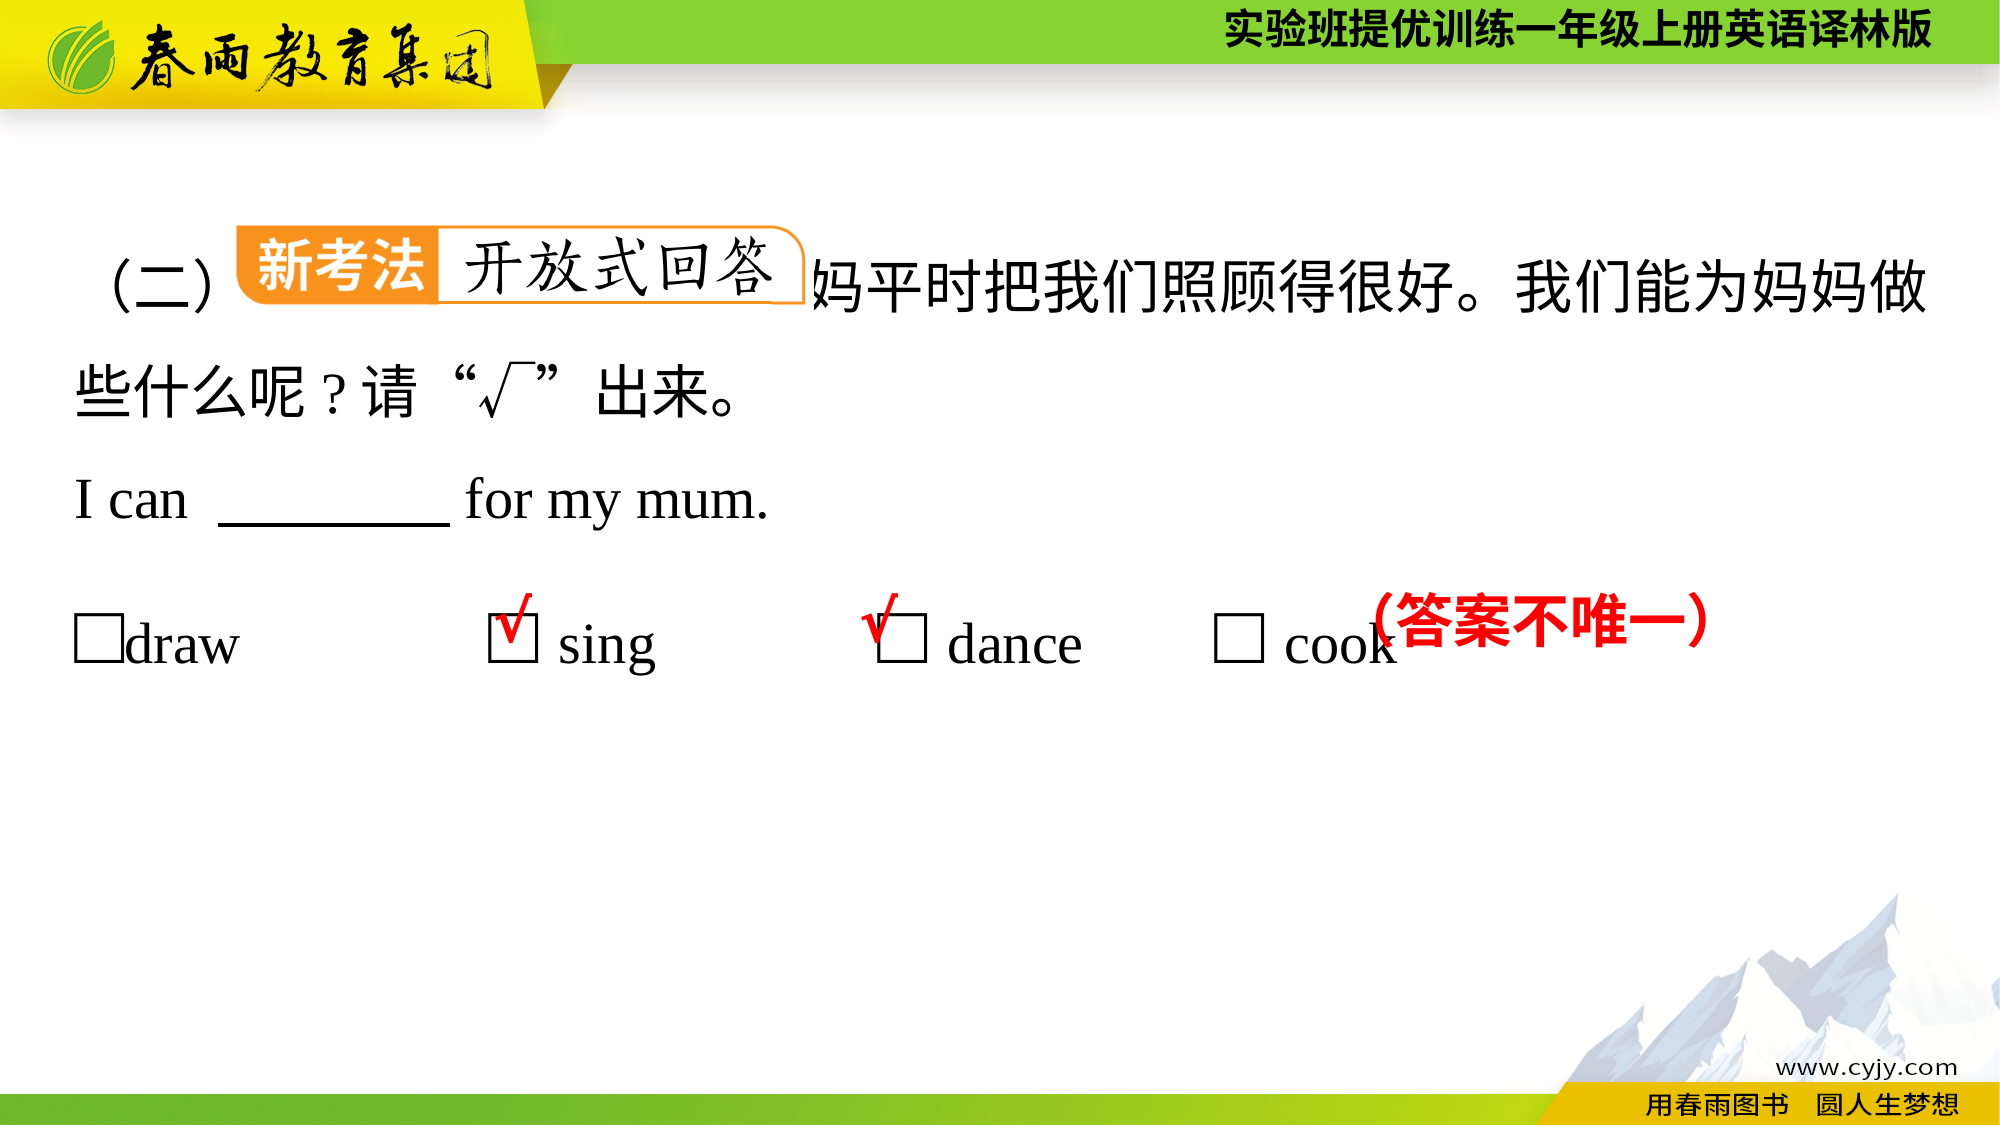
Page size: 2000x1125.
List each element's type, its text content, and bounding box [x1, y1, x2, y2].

text_box √ [478, 576, 548, 662]
text_box √ [844, 576, 914, 662]
picture [0, 0, 2000, 1125]
text_box （答案不唯一） [1322, 576, 1760, 662]
list （二） 妈妈平时把我们照顾得很好。我们能为妈妈做些什么呢?请“√”出来。 I can for my mum. □draw □sing □dance □cook [59, 207, 1944, 693]
